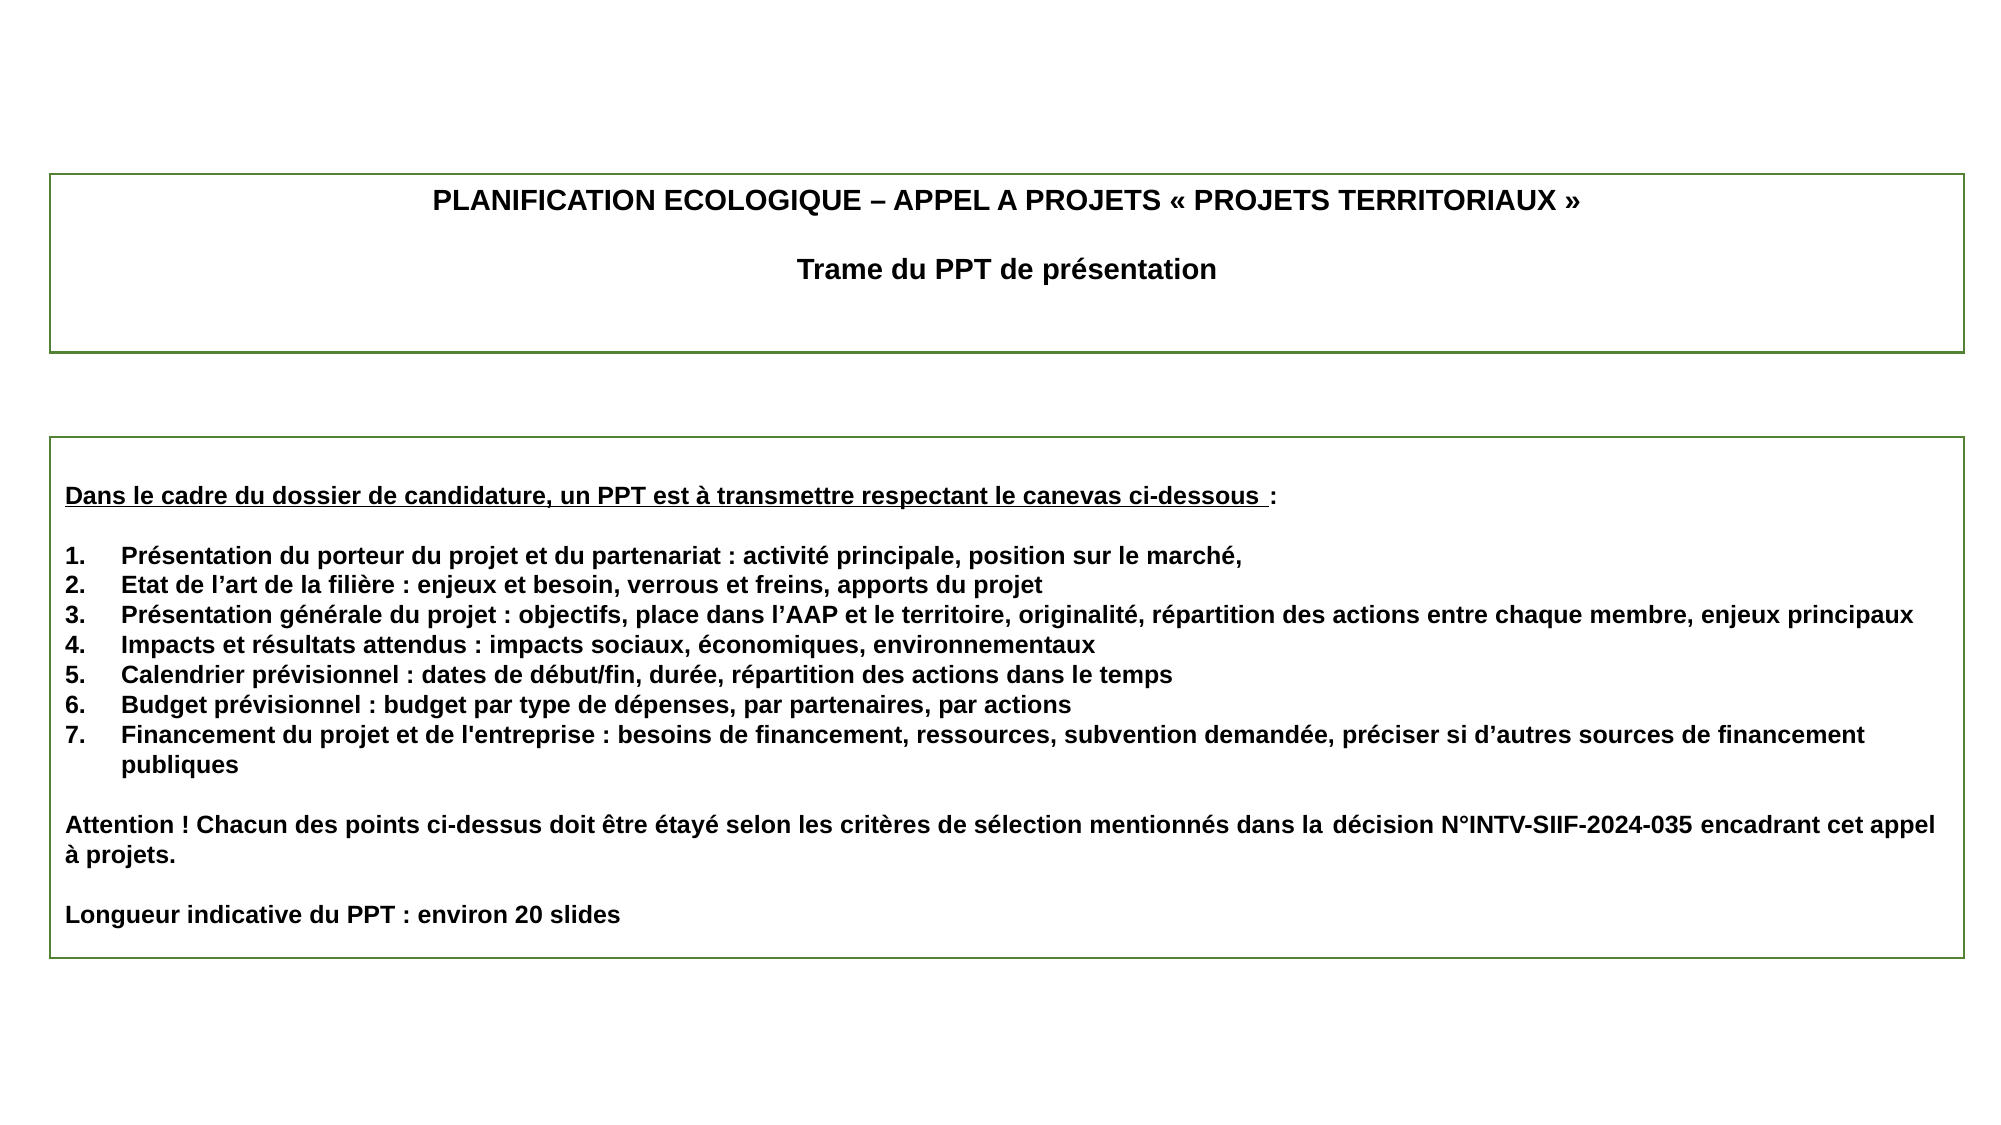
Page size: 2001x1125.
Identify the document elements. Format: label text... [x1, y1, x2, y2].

text_box PLANIFICATION ECOLOGIQUE – APPEL A PROJETS « PROJETS TERRITORIAUX » Trame du PPT de présentation [49, 173, 1965, 354]
text_box Dans le cadre du dossier de candidature, un PPT est à transmettre respectant le canevas ci-dessous : Présentation du porteur du projet et du partenariat : activité principale, position sur le marché, Etat de l’art de la filière : enjeux et besoin, verrous et freins, apports du projet Présentation générale du projet : objectifs, place dans l’AAP et le territoire, originalité, répartition des actions entre chaque membre, enjeux principaux Impacts et résultats attendus : impacts sociaux, économiques, environnementaux Calendrier prévisionnel : dates de début/fin, durée, répartition des actions dans le temps Budget prévisionnel : budget par type de dépenses, par partenaires, par actions Financement du projet et de l'entreprise : besoins de financement, ressources, subvention demandée, préciser si d’autres sources de financement publiques Attention ! Chacun des points ci-dessus doit être étayé selon les critères de sélection mentionnés dans la décision N°INTV-SIIF-2024-035 encadrant cet appel à projets. Longueur indicative du PPT : environ 20 slides [49, 436, 1965, 959]
text_box [753, 151, 785, 212]
